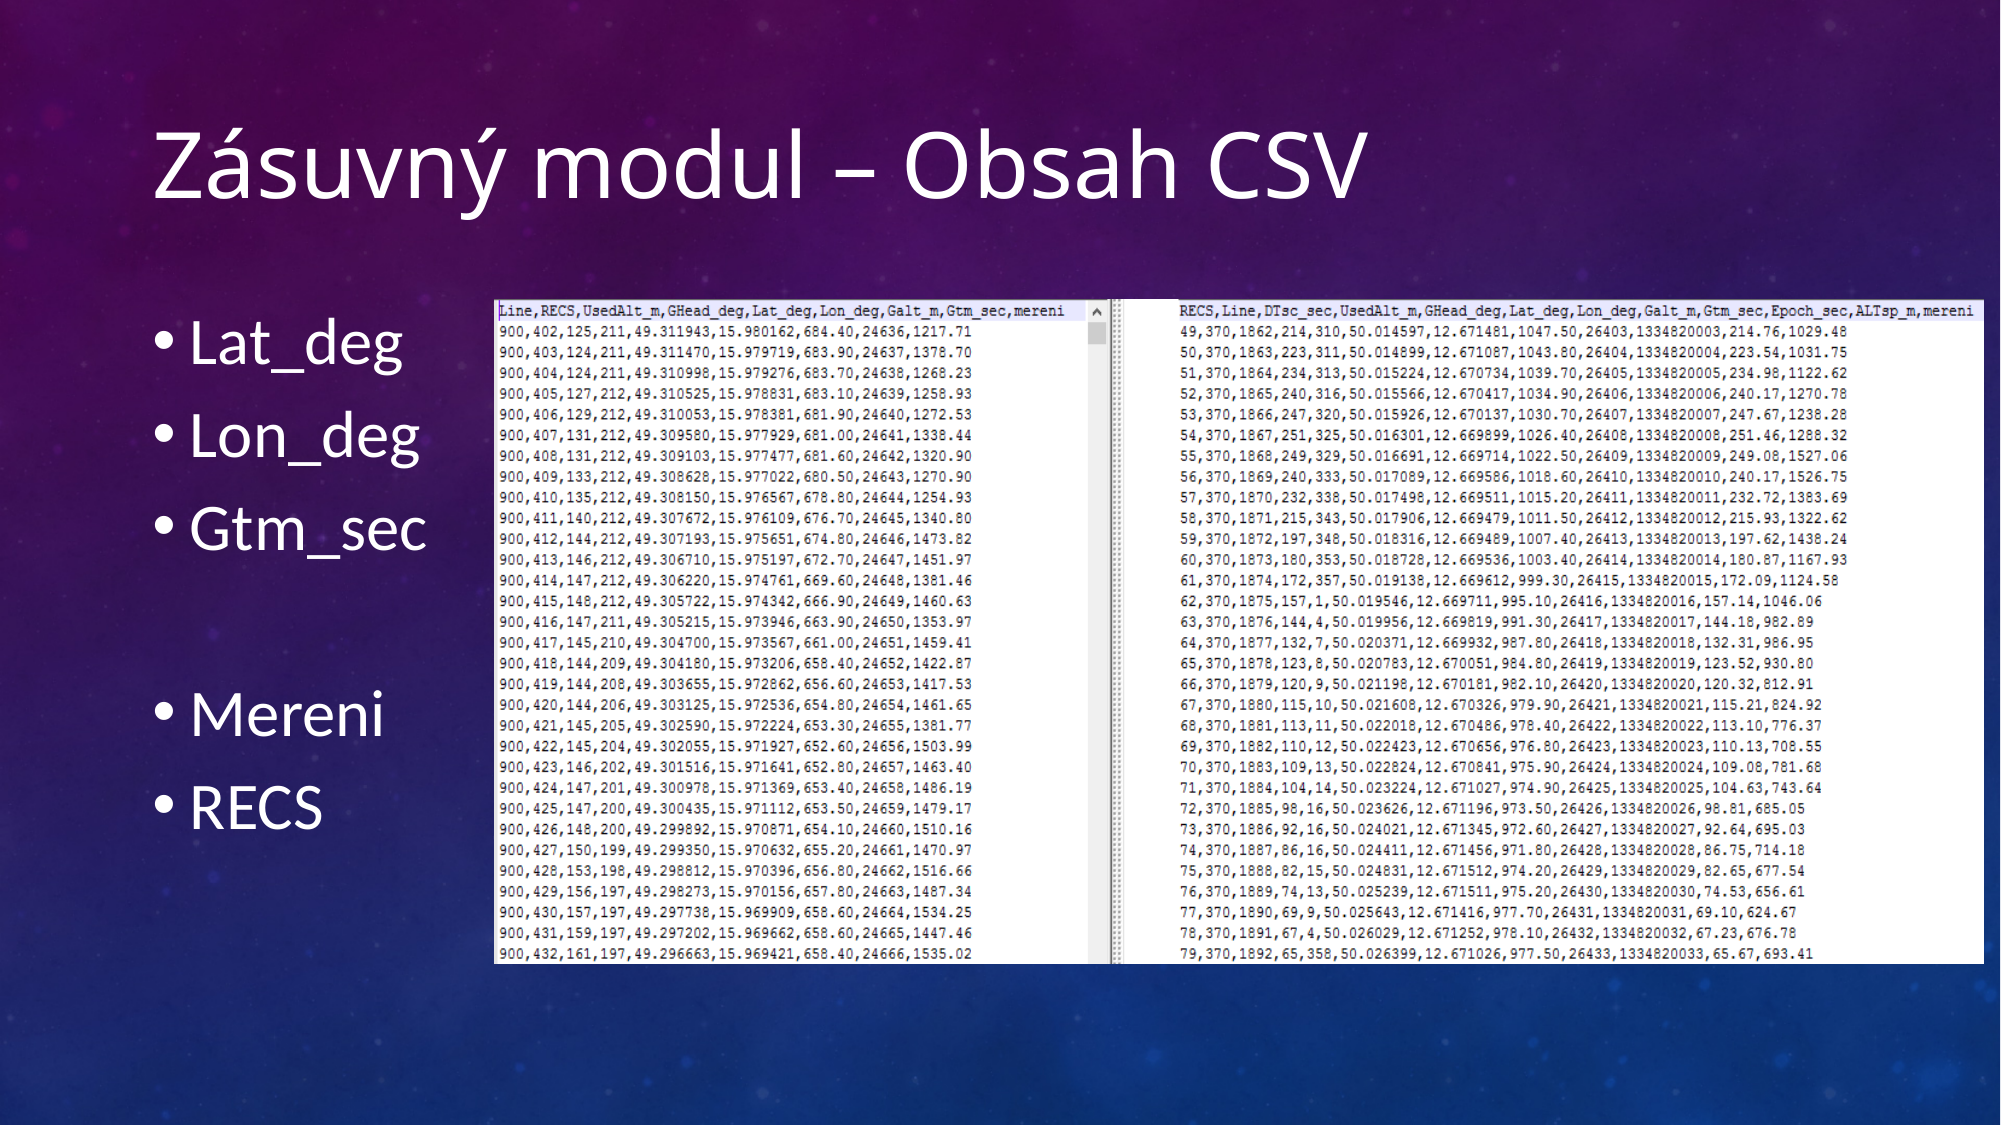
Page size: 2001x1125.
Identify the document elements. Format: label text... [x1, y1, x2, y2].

list Lat_deg Lon_deg Gtm_sec Mereni RECS [137, 299, 1863, 1014]
picture [0, 0, 2001, 1125]
title Zásuvný modul – Obsah CSV [137, 59, 1863, 278]
